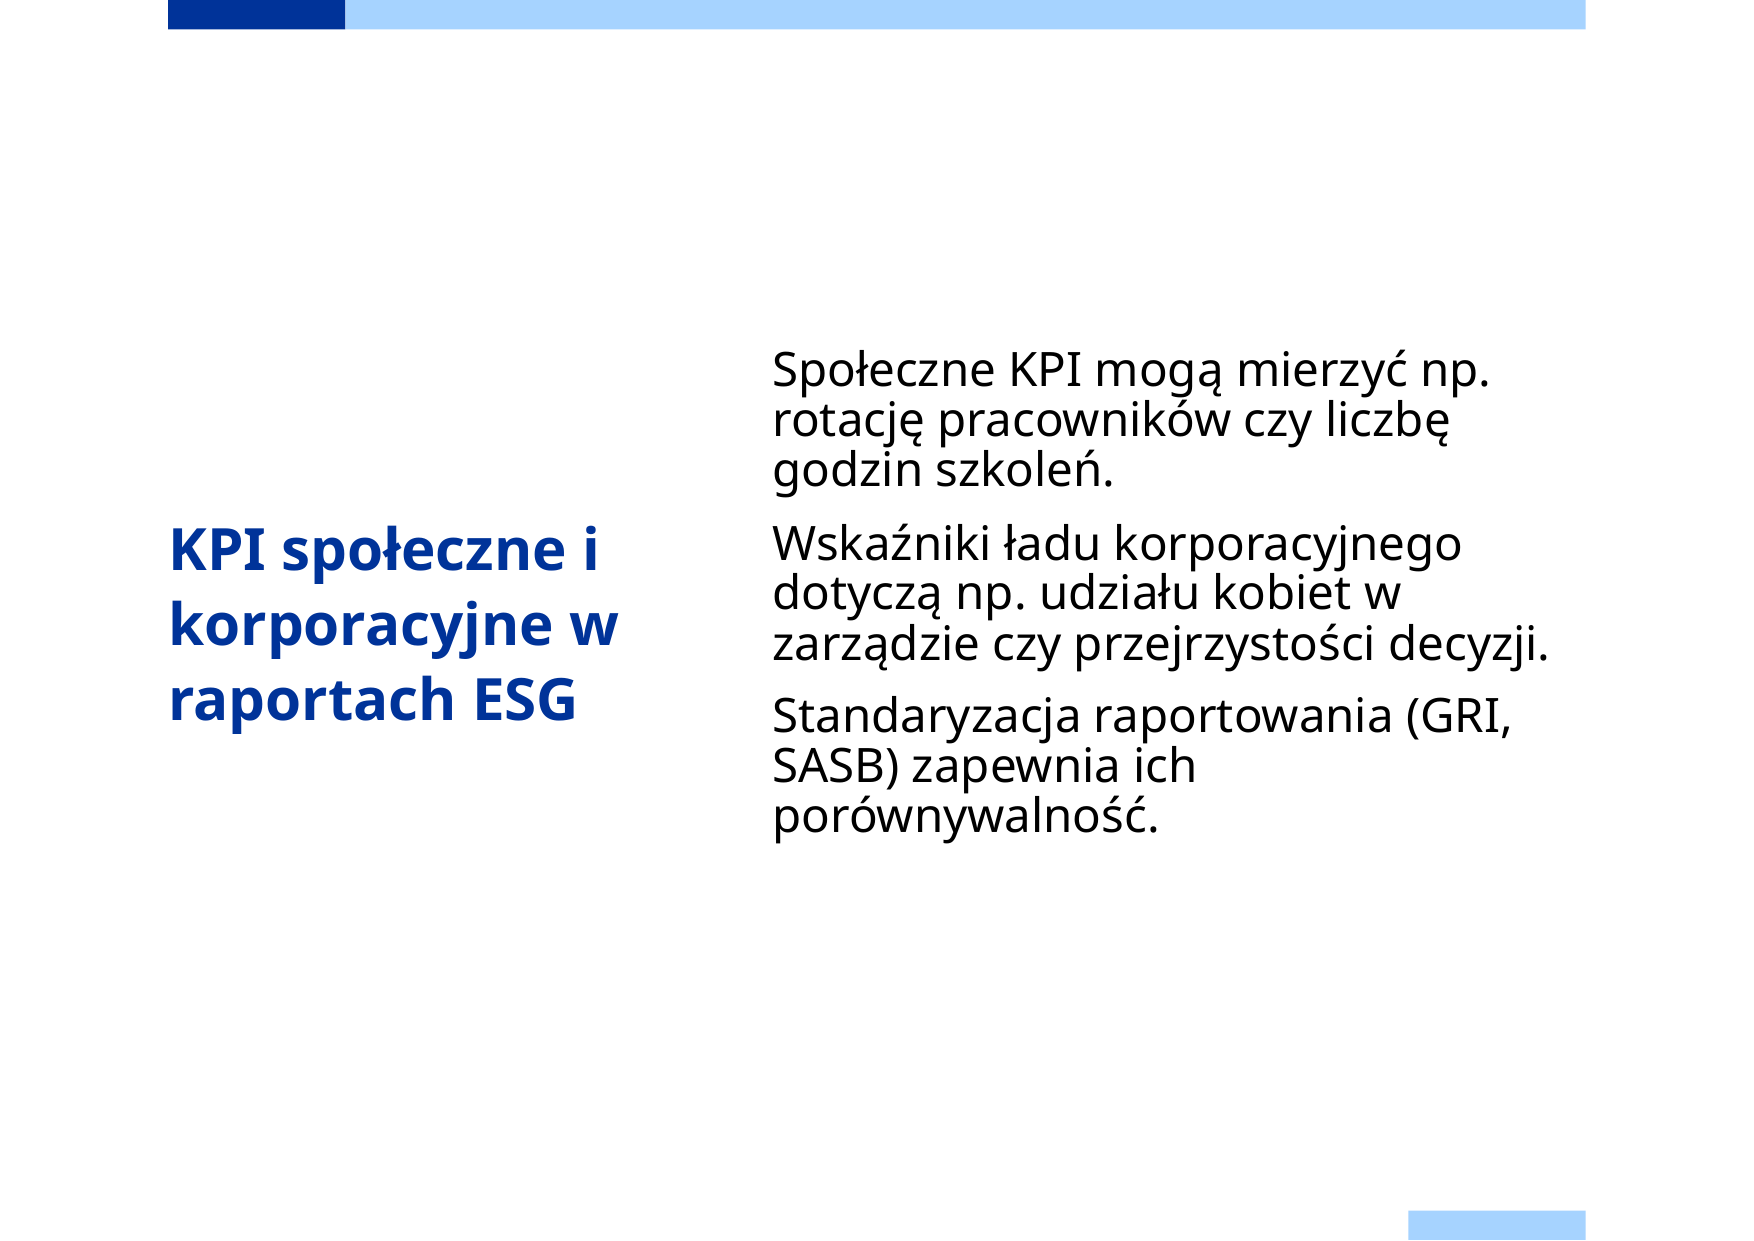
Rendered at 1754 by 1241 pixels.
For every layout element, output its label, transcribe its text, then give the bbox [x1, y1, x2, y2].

title KPI społeczne i korporacyjne w raportach ESG [168, 327, 635, 913]
list Społeczne KPI mogą mierzyć np. rotację pracowników czy liczbę godzin szkoleń. Wskaźniki ładu korporacyjnego dotyczą np. udziału kobiet w zarządzie czy przejrzystości decyzji. Standaryzacja raportowania (GRI, SASB) zapewnia ich porównywalność. [772, 346, 1569, 913]
